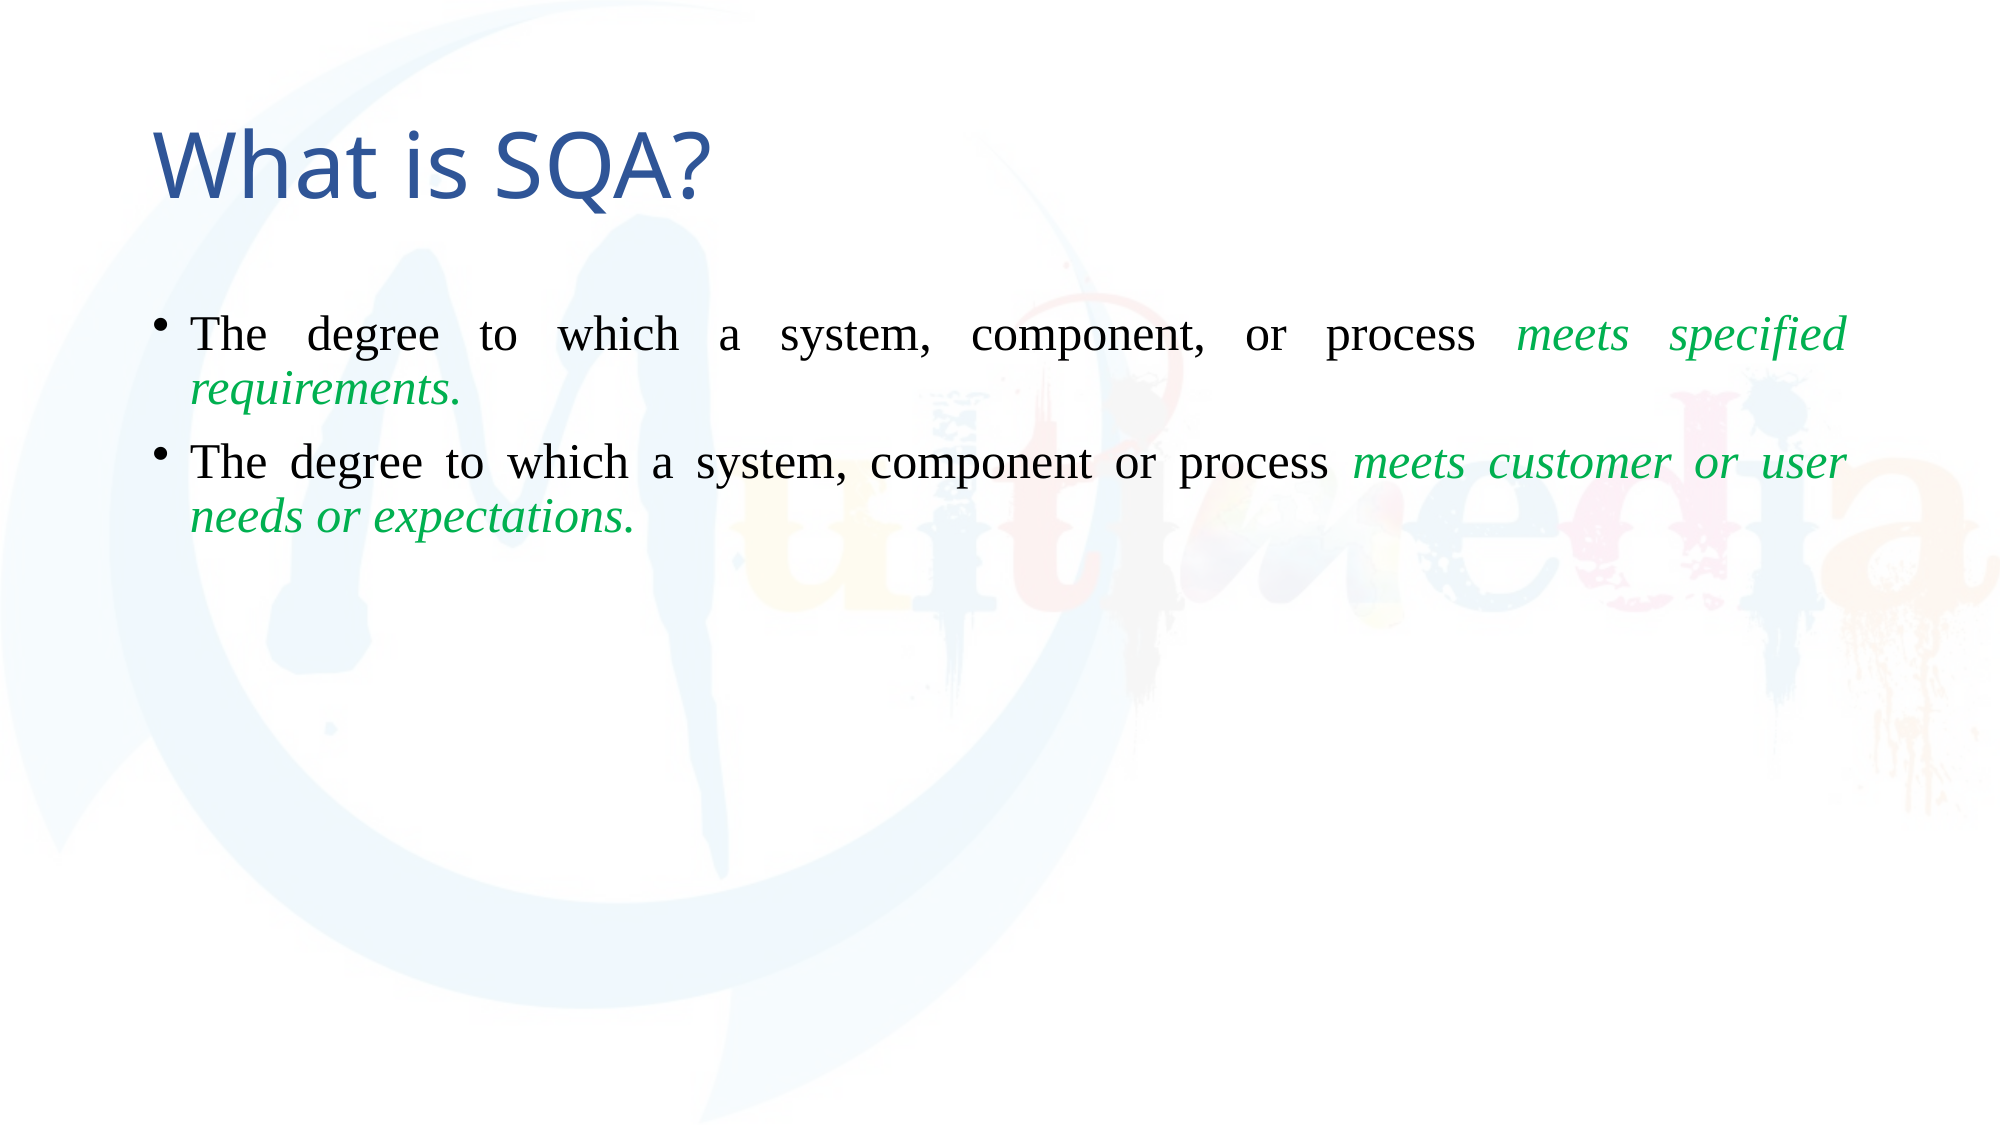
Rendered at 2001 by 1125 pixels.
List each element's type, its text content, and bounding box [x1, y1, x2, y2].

title What is SQA? [137, 59, 1863, 278]
list The degree to which a system, component, or process meets specified requirements. The degree to which a system, component or process meets customer or user needs or expectations. [137, 299, 1863, 1014]
